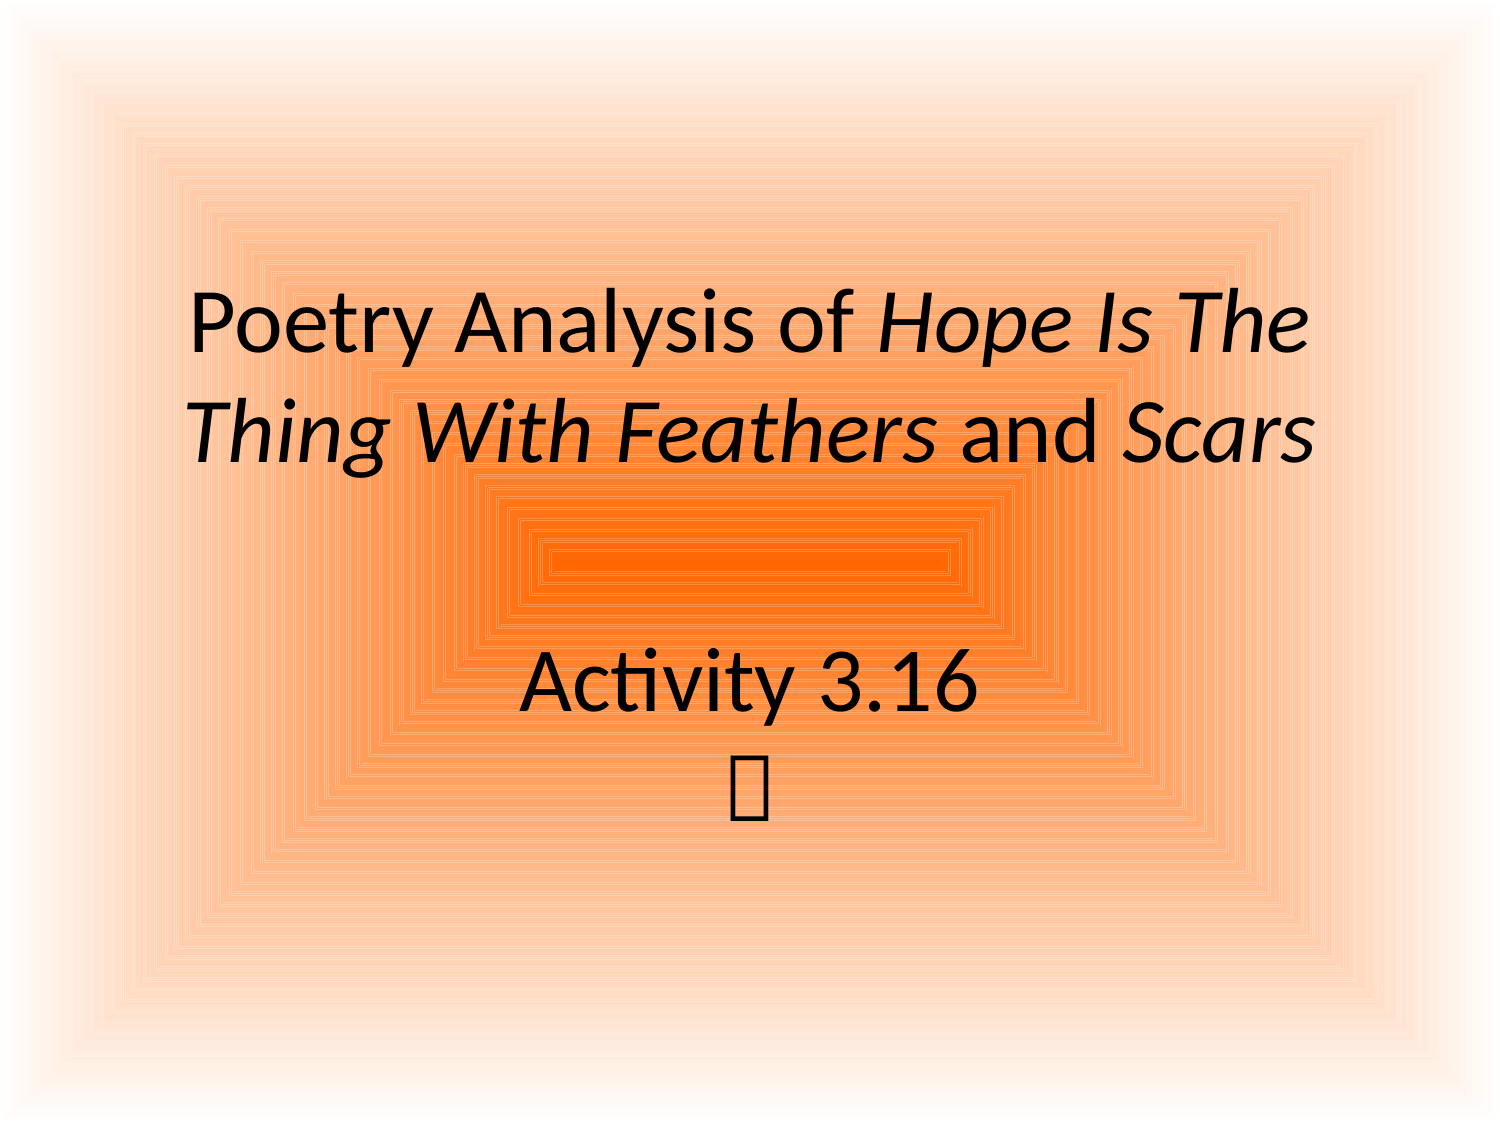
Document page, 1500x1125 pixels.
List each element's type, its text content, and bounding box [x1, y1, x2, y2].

text_box Activity 3.16  [112, 608, 1388, 850]
title Poetry Analysis of Hope Is The Thing With Feathers and Scars [112, 249, 1388, 492]
